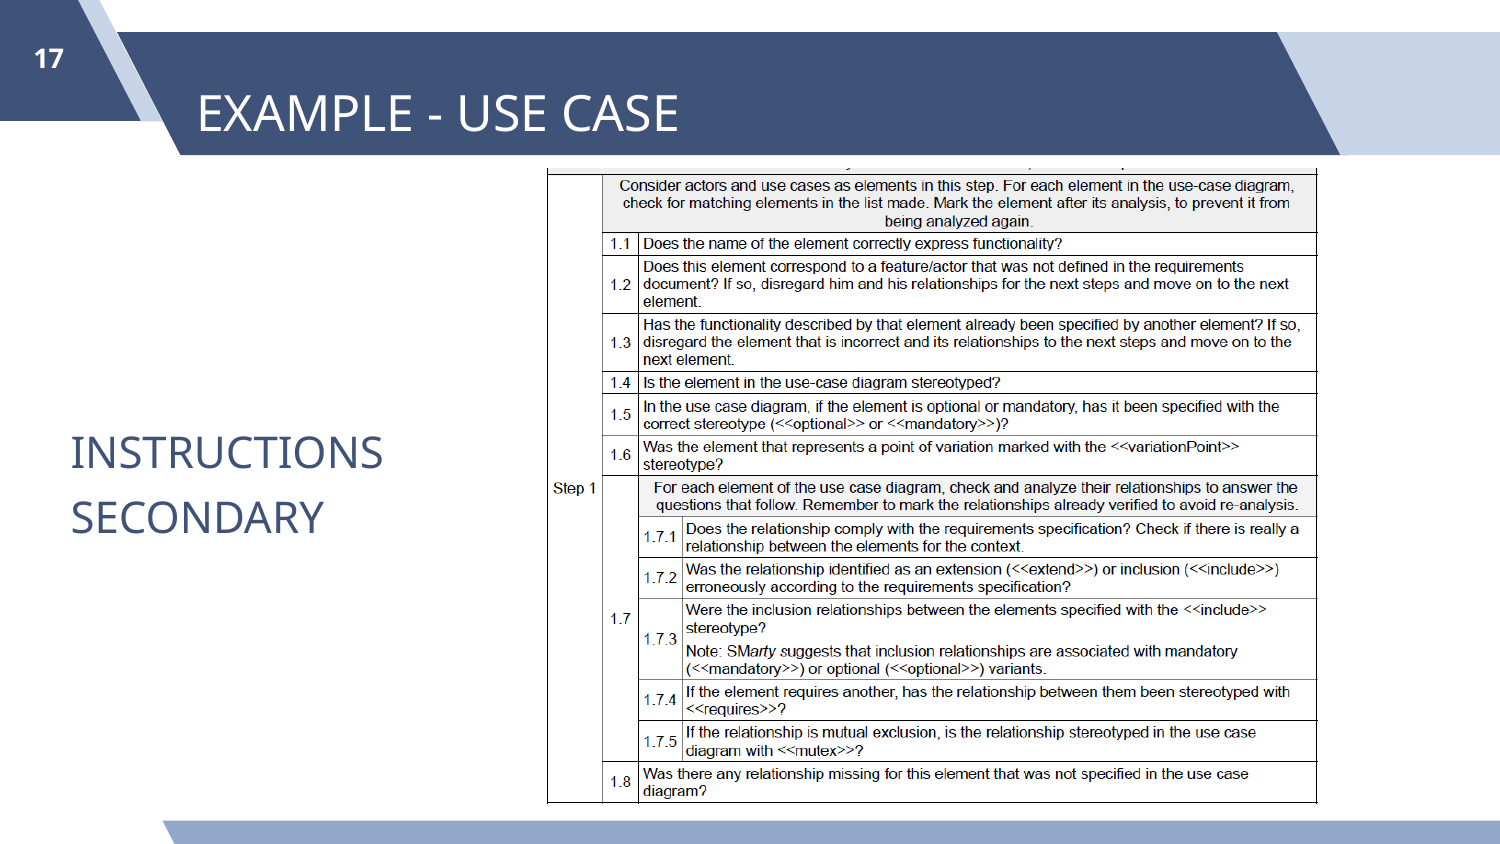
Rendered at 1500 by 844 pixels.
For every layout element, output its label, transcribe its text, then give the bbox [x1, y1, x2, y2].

list INSTRUCTIONS SECONDARY [55, 202, 403, 765]
title EXAMPLE - USE CASE [181, 45, 1285, 169]
picture [544, 167, 1324, 807]
slide_number ‹#› [0, 0, 98, 121]
